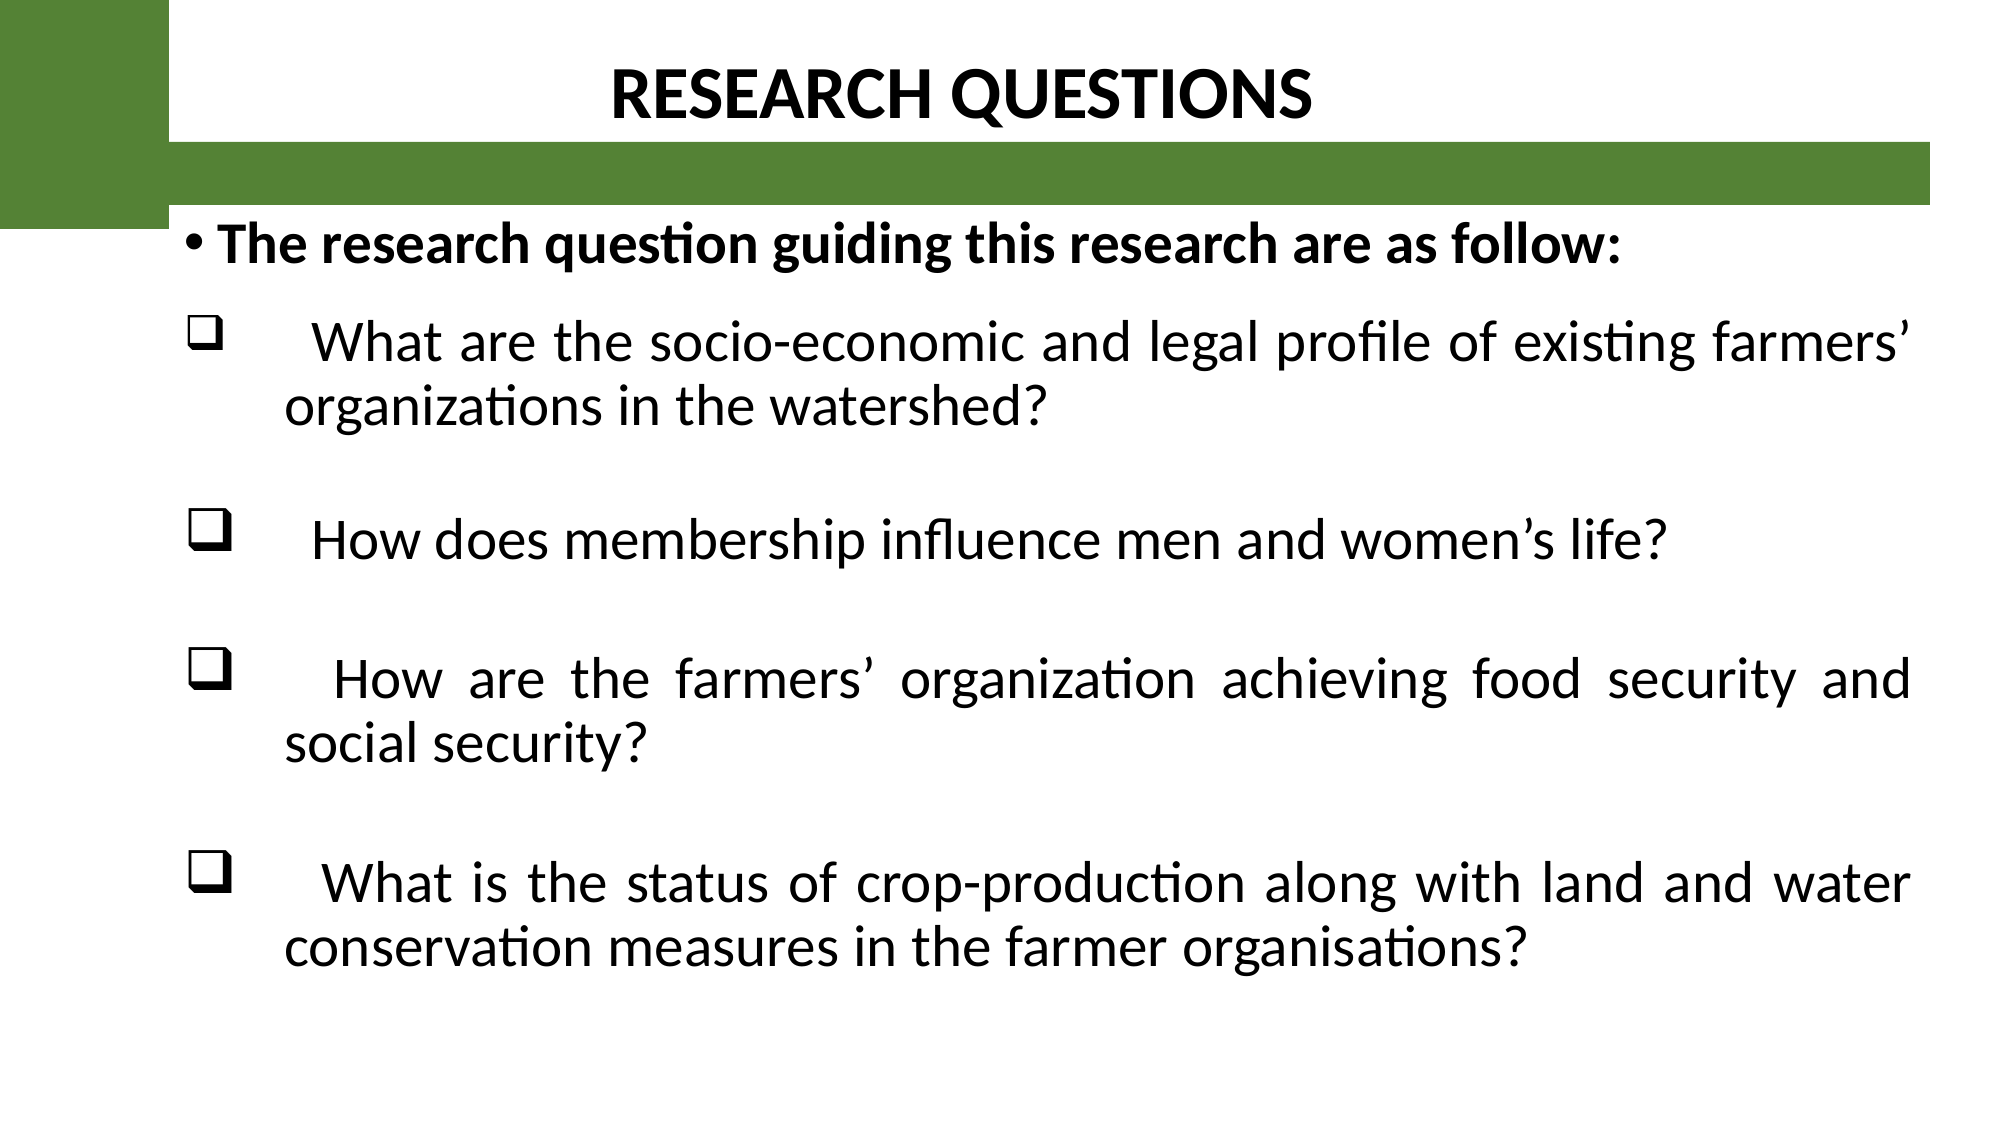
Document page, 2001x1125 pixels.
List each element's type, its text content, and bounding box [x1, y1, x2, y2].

text_box [169, 141, 1930, 205]
text_box [0, 0, 169, 229]
text_box RESEARCH QUESTIONS [452, 35, 1474, 141]
list The research question guiding this research are as follow: What are the socio-economic and legal profile of existing farmers’ organizations in the watershed? How does membership influence men and women’s life? How are the farmers’ organization achieving food security and social security? What is the status of crop-production along with land and water conservation measures in the farmer organisations? [169, 205, 1930, 990]
